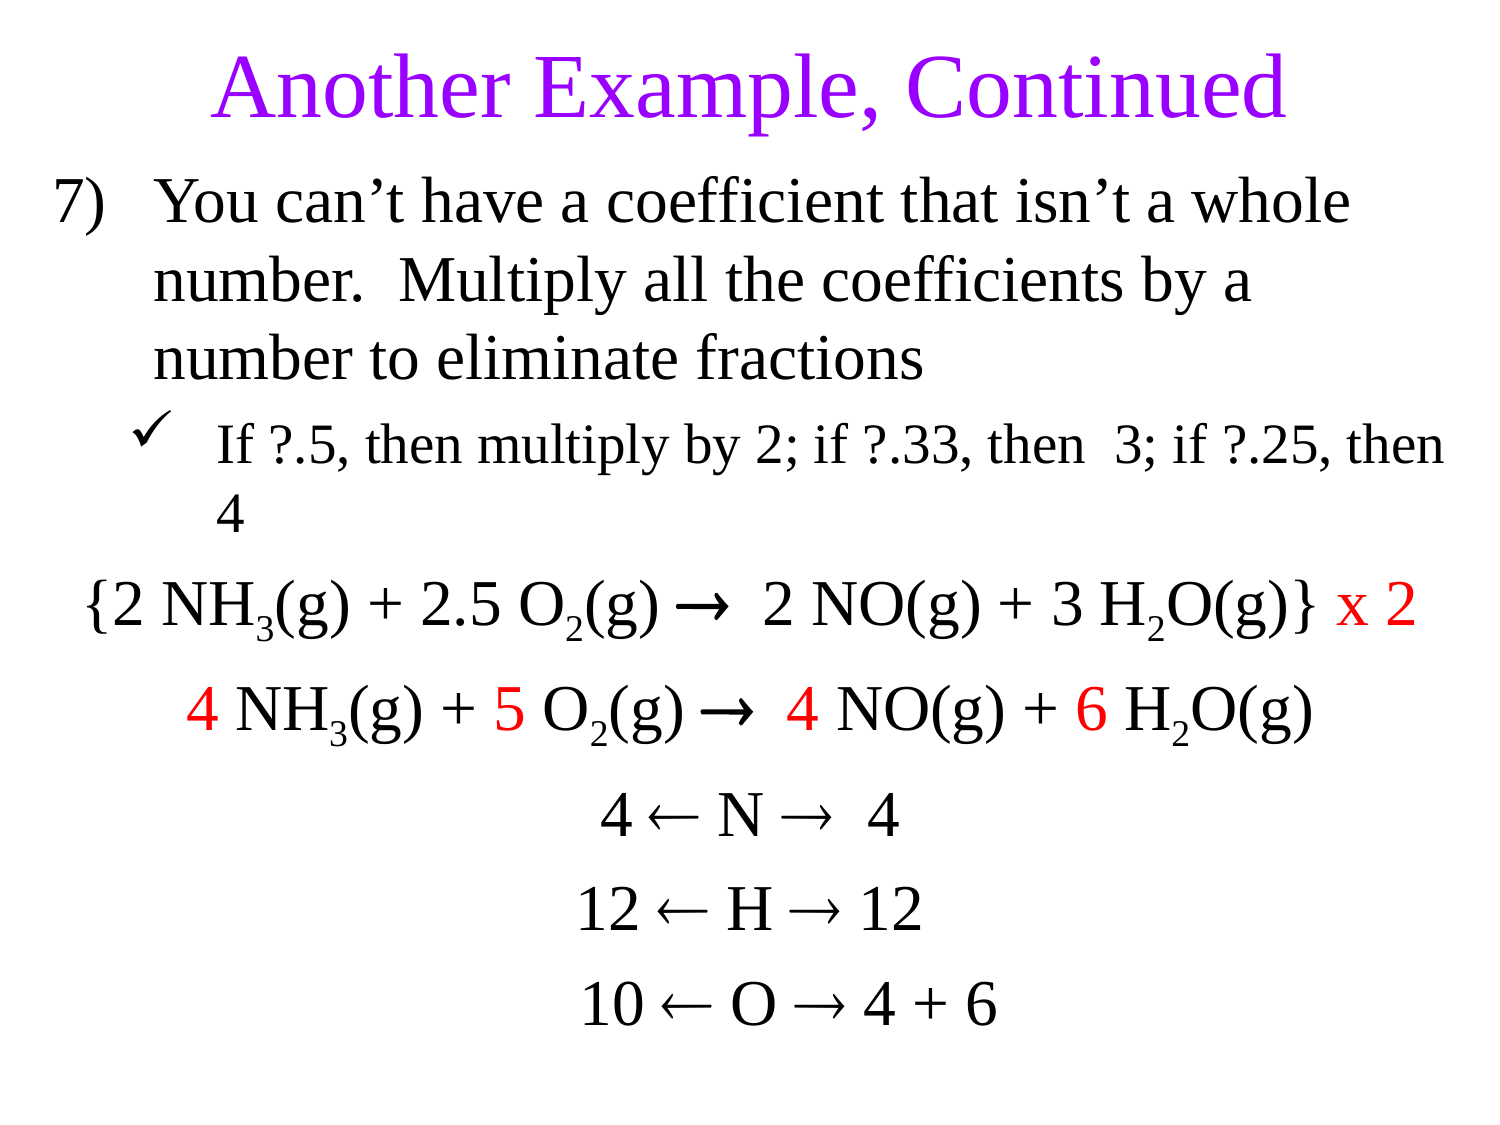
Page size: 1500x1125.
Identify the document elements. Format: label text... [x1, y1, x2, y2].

text_box You can’t have a coefficient that isn’t a whole number. Multiply all the coefficients by a number to eliminate fractions If ?.5, then multiply by 2; if ?.33, then 3; if ?.25, then 4 {2 NH3(g) + 2.5 O2(g) 2 NO(g) + 3 H2O(g)} x 2 4 NH3(g) + 5 O2(g) 4 NO(g) + 6 H2O(g) 4  N 4 12  H  12 10  O  4 + 6 [37, 149, 1463, 1050]
text_box Another Example, Continued [112, 12, 1388, 150]
